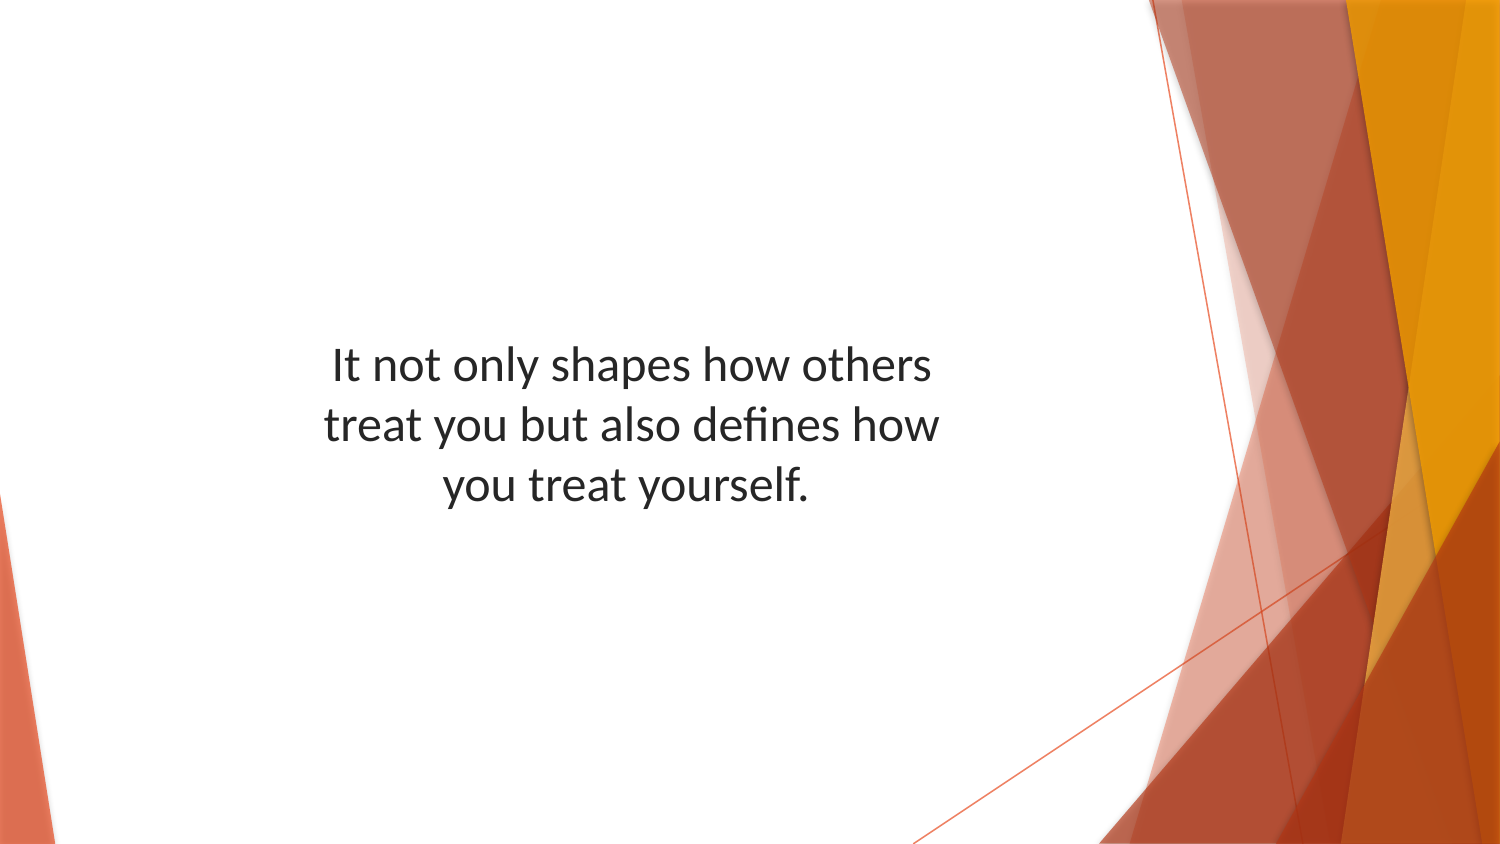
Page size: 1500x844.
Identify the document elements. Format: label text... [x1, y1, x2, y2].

list It not only shapes how others treat you but also defines how you treat yourself. [289, 197, 975, 647]
